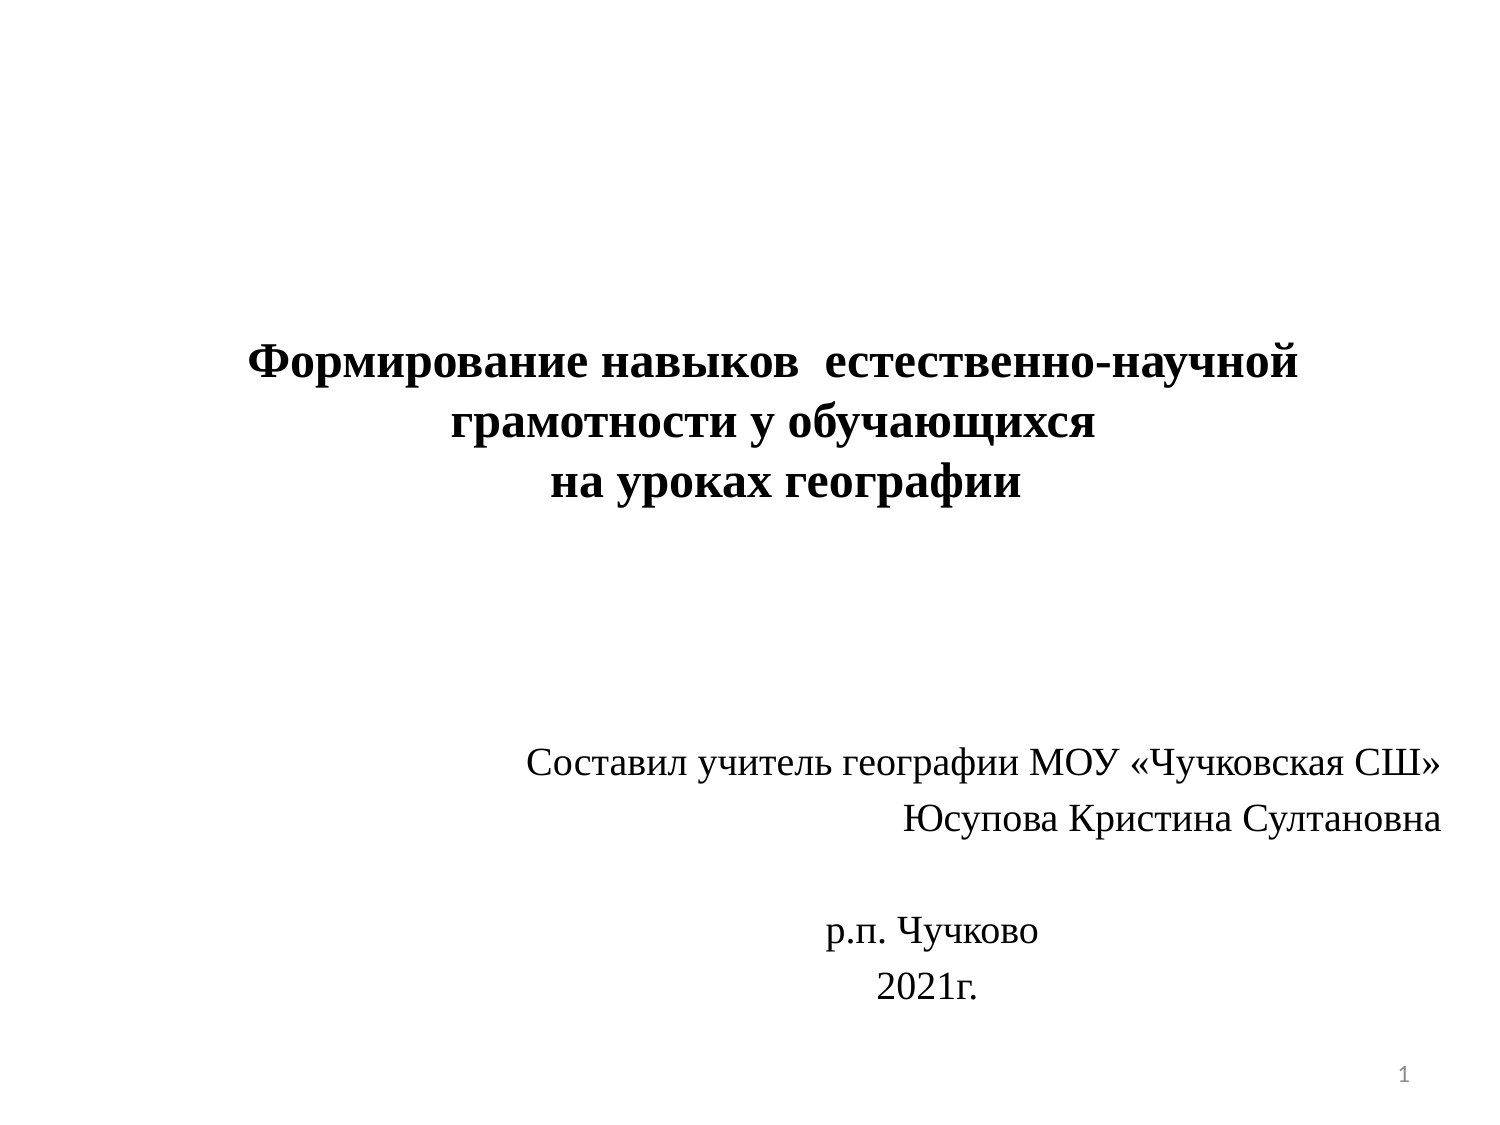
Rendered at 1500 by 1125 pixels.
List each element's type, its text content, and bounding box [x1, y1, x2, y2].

slide_number 1 [1074, 1042, 1425, 1103]
subtitle Составил учитель географии МОУ «Чучковская СШ» Юсупова Кристина Султановна р.п. Чучково 2021г. [407, 727, 1458, 1016]
title Формирование навыков естественно-научной грамотности у обучающихся на уроках географии [135, 231, 1411, 603]
